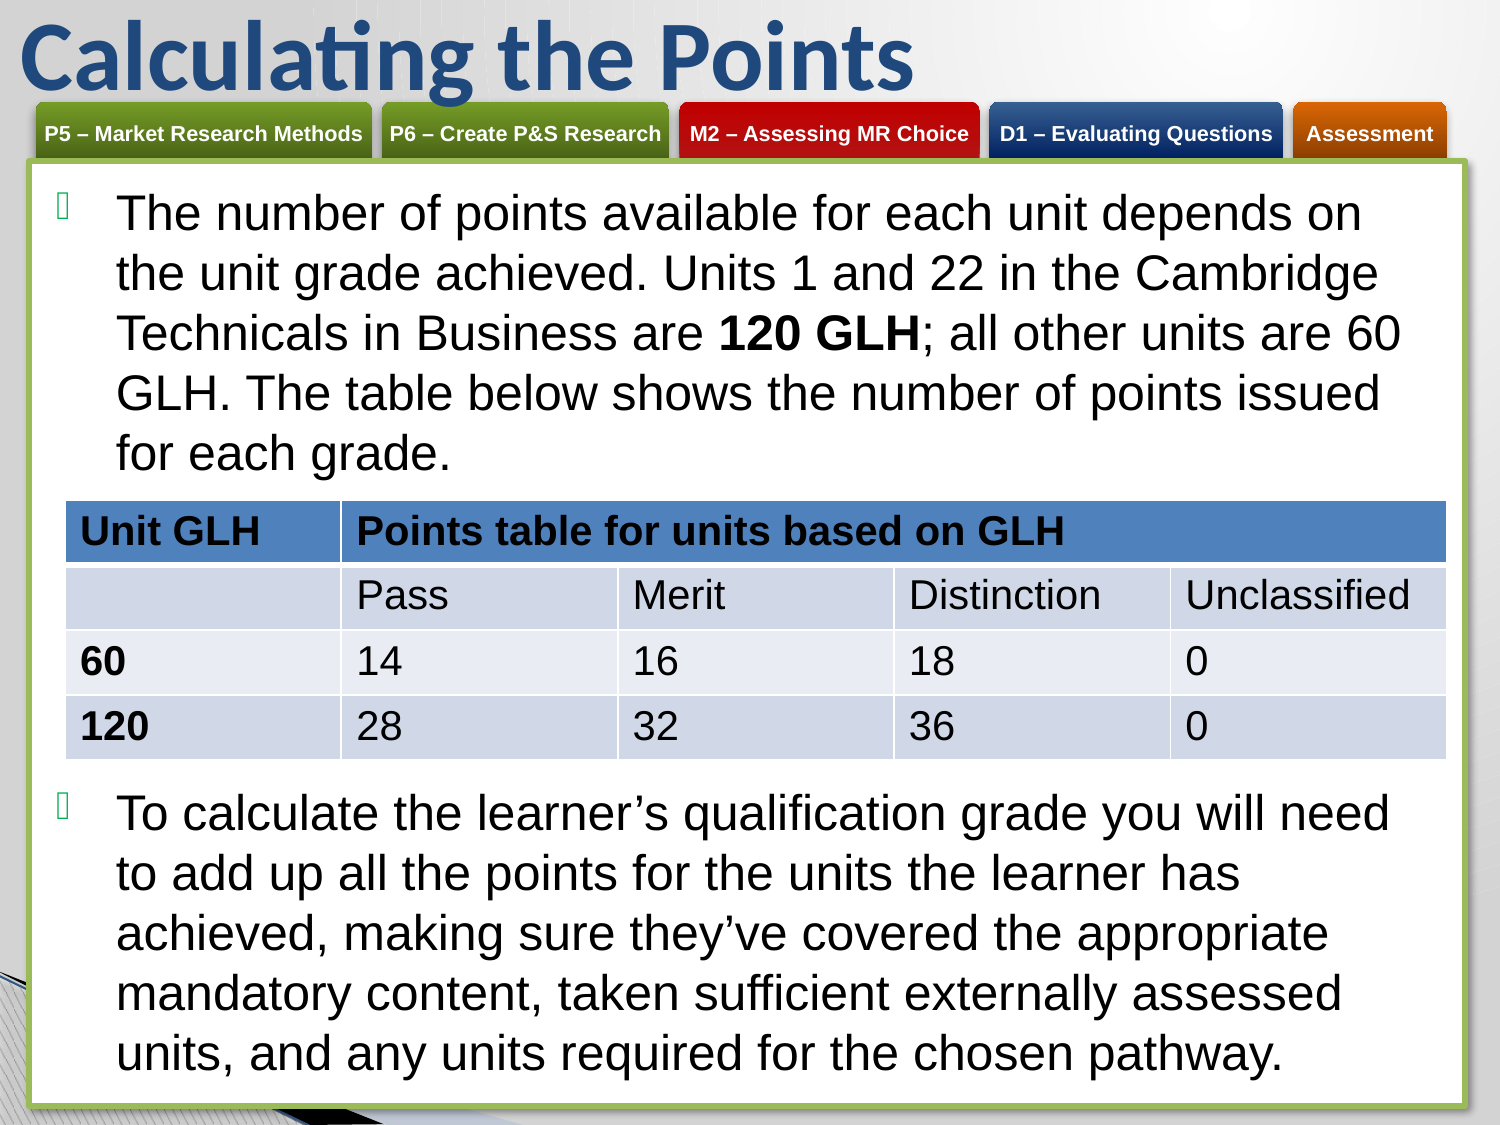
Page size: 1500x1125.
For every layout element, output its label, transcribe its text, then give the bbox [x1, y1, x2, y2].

table_cell 120 [66, 696, 340, 759]
table_cell 0 [1171, 696, 1446, 759]
table_cell Distinction [895, 568, 1170, 629]
table_header Unit GLH [66, 501, 340, 562]
table_header Points table for units based on GLH [342, 501, 1446, 562]
table_cell 14 [342, 631, 617, 694]
title Calculating the Points [5, 0, 1270, 102]
text_box The number of points available for each unit depends on the unit grade achieved. Units 1 and 22 in the Cambridge Technicals in Business are 120 GLH; all other units are 60 GLH. The table below shows the number of points issued for each grade. To calculate the learner’s qualification grade you will need to add up all the points for the units the learner has achieved, making sure they’ve covered the appropriate mandatory content, taken sufficient externally assessed units, and any units required for the chosen pathway. [41, 172, 1447, 1088]
text_box e [551, 0, 603, 5]
table_cell 16 [619, 631, 893, 694]
table_cell [66, 568, 340, 629]
table_cell Pass [342, 568, 617, 629]
picture [281, 1114, 303, 1125]
table_cell 28 [342, 696, 617, 759]
table_cell 0 [1171, 631, 1446, 694]
table_cell Unclassified [1171, 568, 1446, 629]
table_cell Merit [619, 568, 893, 629]
table_cell 18 [895, 631, 1170, 694]
table_cell 60 [66, 631, 340, 694]
table_cell 32 [619, 696, 893, 759]
table_cell 36 [895, 696, 1170, 759]
